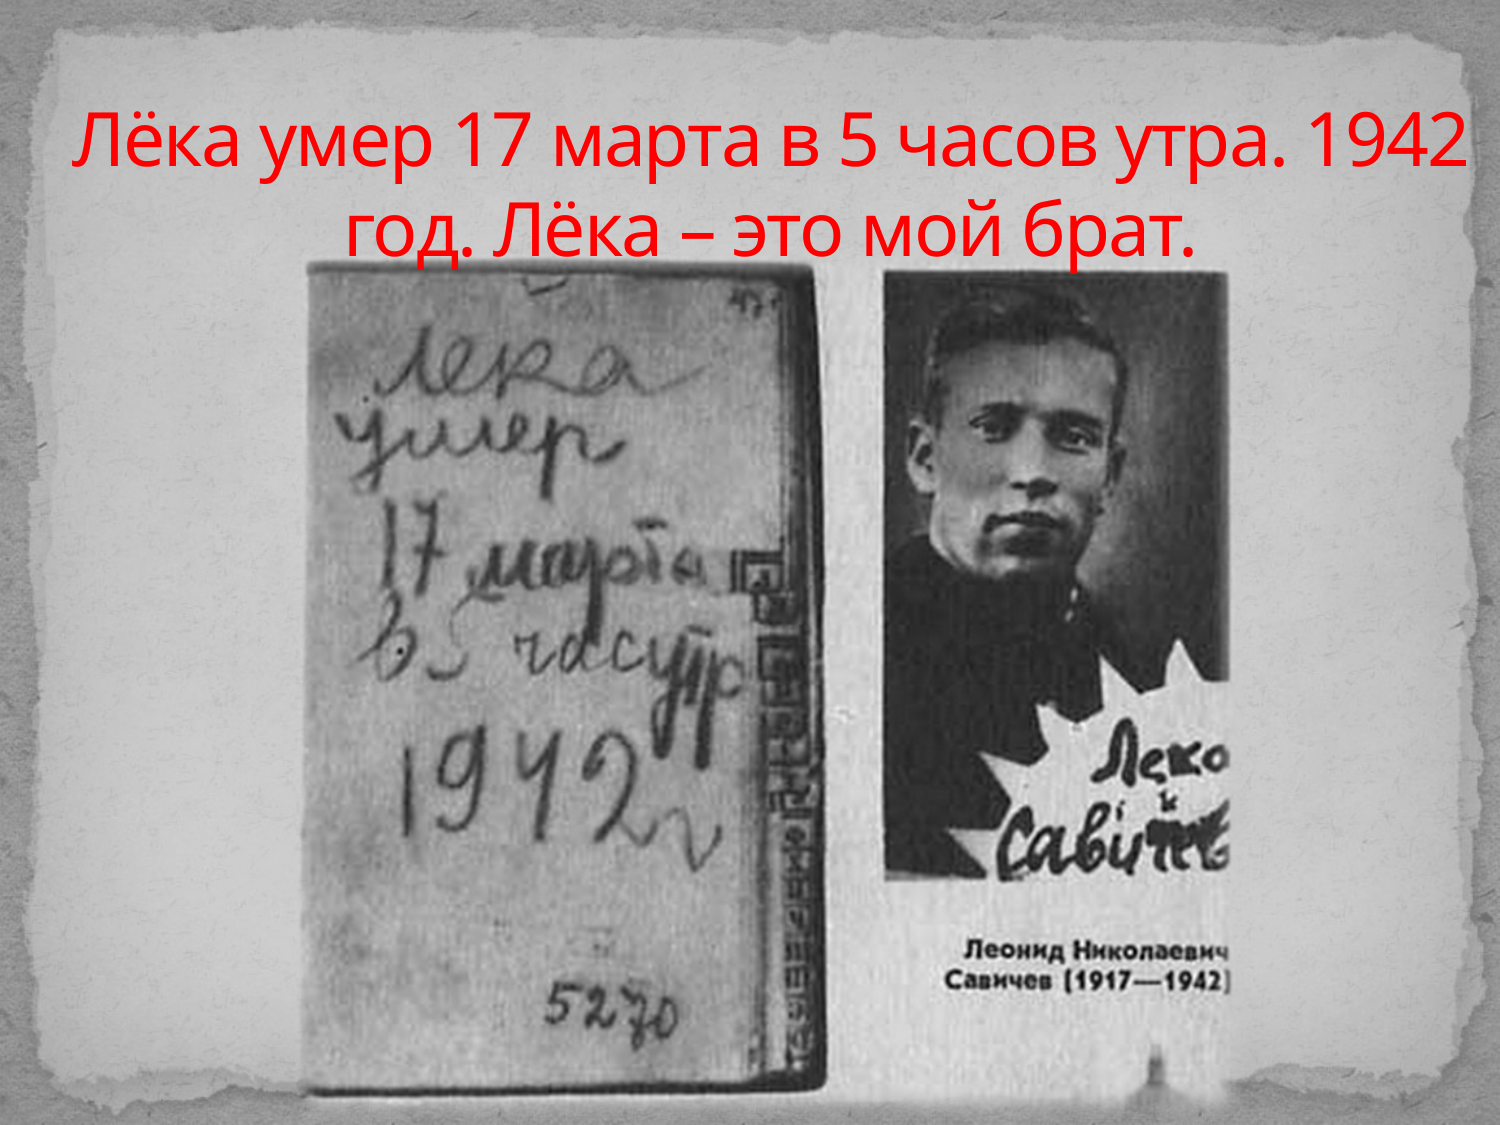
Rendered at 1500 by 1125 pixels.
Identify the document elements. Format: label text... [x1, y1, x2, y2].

title Лёка умер 17 марта в 5 часов утра. 1942 год. Лёка – это мой брат. [41, 24, 1500, 279]
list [291, 248, 1245, 1122]
